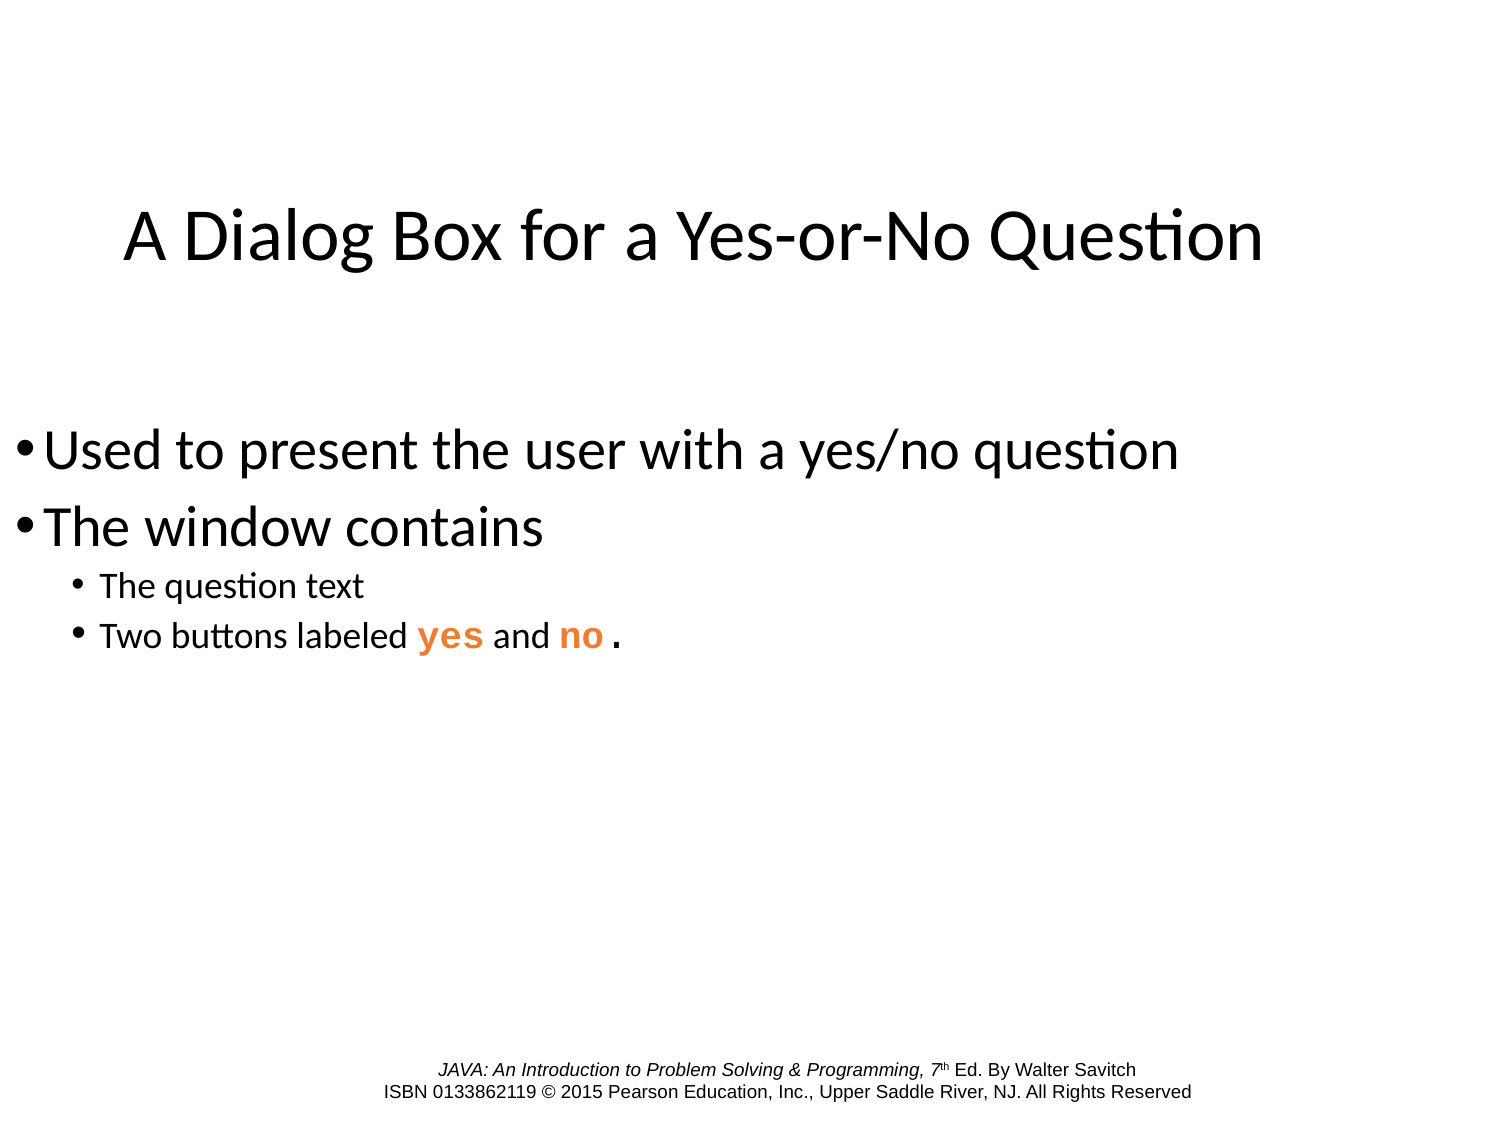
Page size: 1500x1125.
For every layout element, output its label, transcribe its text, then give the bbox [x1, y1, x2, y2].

list Used to present the user with a yes/no question The window contains The question text Two buttons labeled yes and no. [0, 411, 1350, 749]
title A Dialog Box for a Yes-or-No Question [108, 183, 1500, 289]
